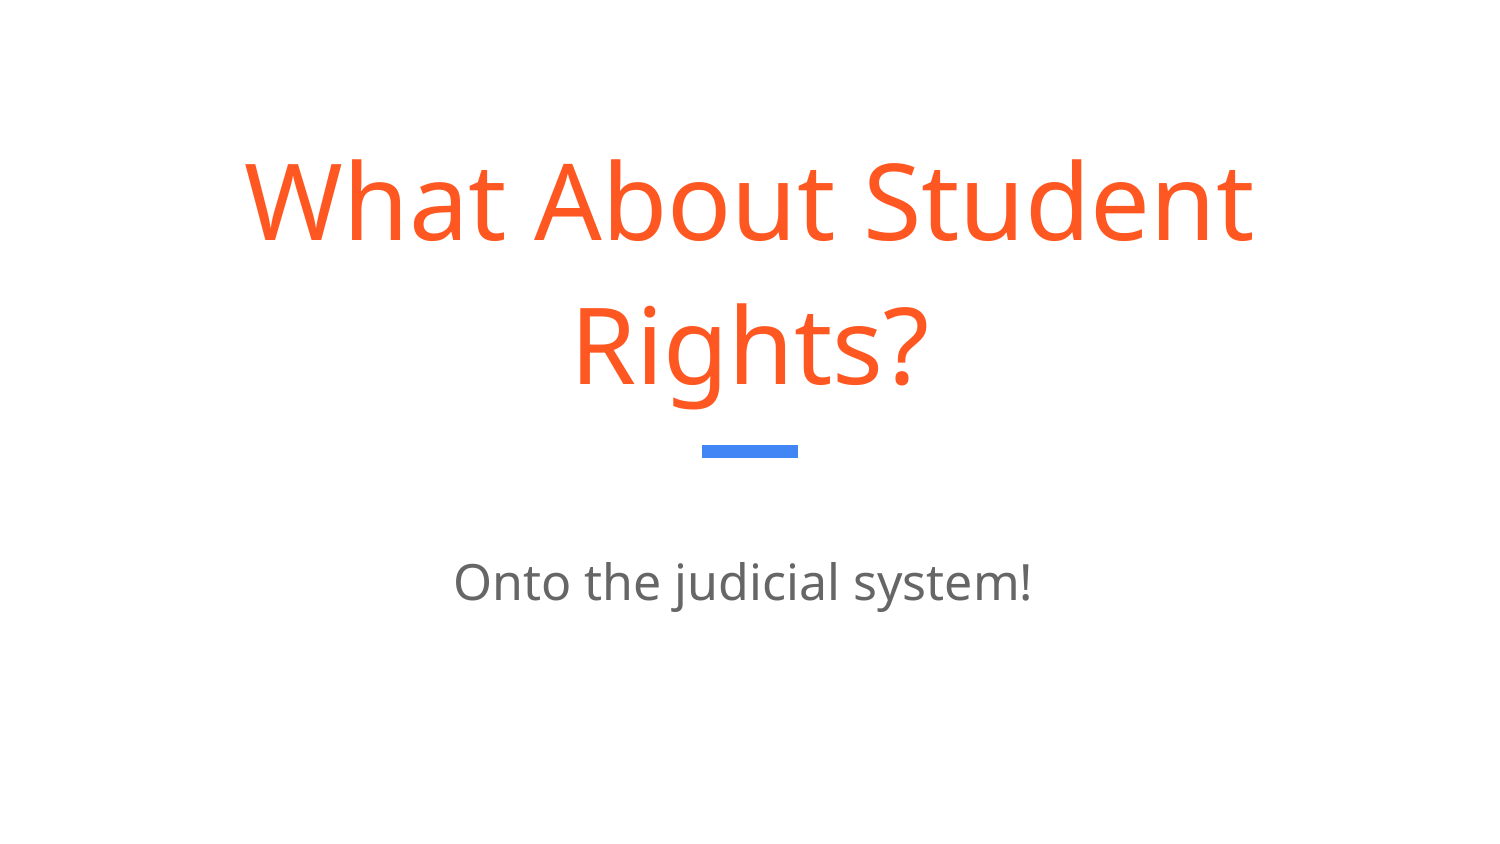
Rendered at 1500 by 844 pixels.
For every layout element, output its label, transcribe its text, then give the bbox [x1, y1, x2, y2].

subtitle Onto the judicial system! [51, 531, 1449, 653]
title What About Student Rights? [51, 110, 1449, 432]
